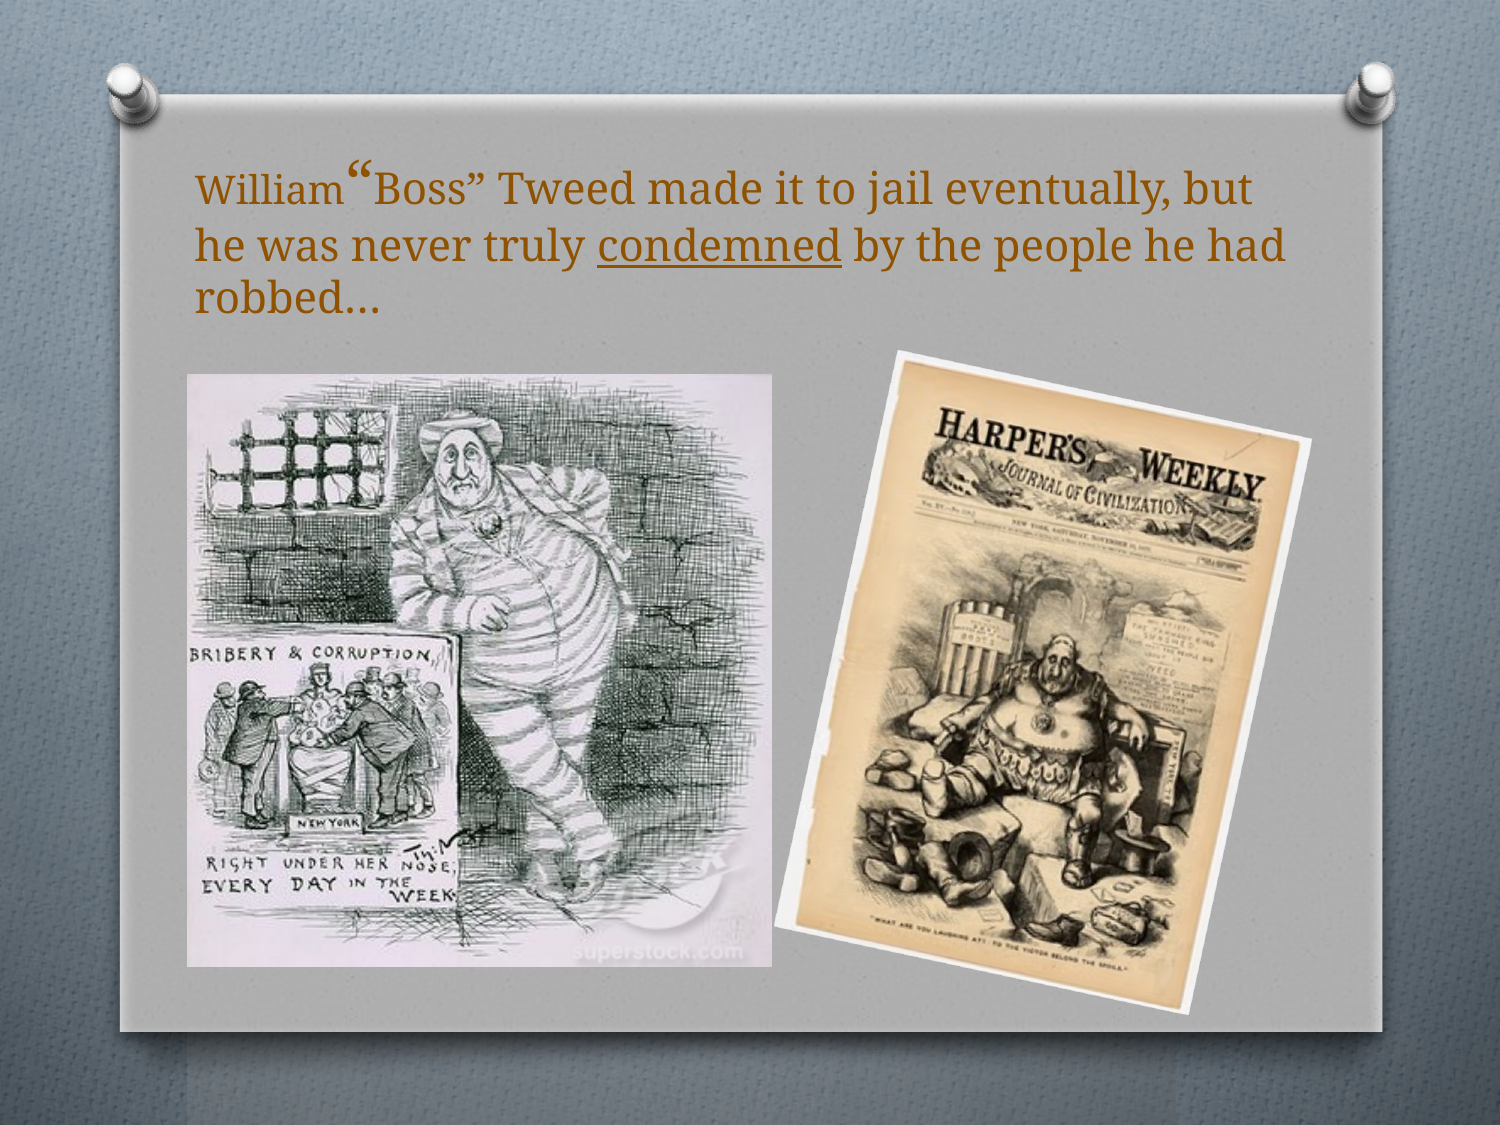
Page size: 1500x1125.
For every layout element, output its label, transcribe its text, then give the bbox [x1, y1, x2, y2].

picture [75, 29, 198, 153]
picture [1317, 35, 1439, 156]
title William“Boss” Tweed made it to jail eventually, but he was never truly condemned by the people he had robbed… [179, 134, 1323, 332]
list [187, 374, 773, 967]
picture [775, 351, 1311, 1014]
